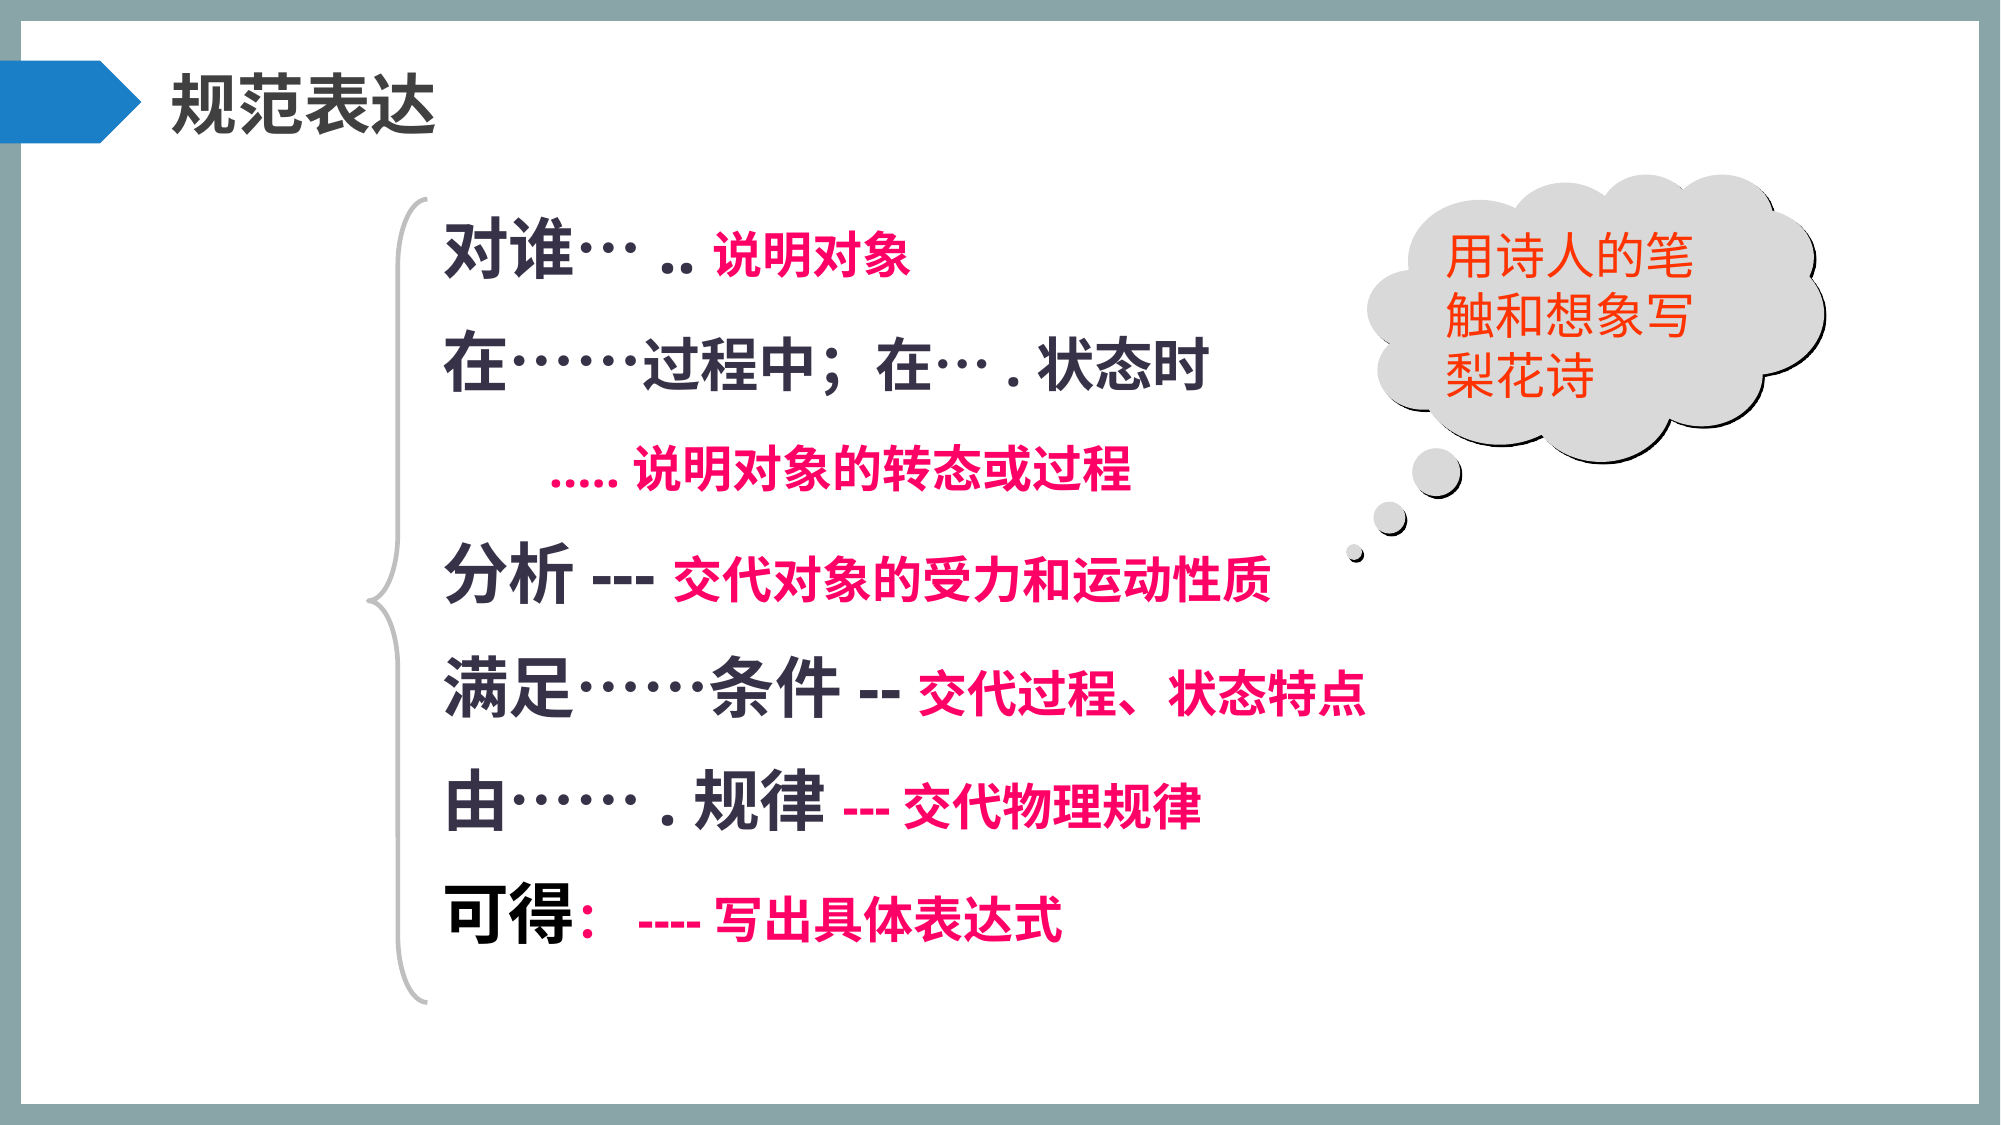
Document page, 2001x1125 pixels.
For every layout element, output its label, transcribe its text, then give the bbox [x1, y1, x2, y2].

text_box 对谁…..说明对象 在……过程中；在….状态时 …..说明对象的转态或过程 分析---交代对象的受力和运动性质 满足……条件--交代过程、状态特点 由…….规律---交代物理规律 可得：----写出具体表达式 [427, 199, 1733, 1116]
text_box 用诗人的笔触和想象写梨花诗 [1346, 544, 1363, 560]
text_box 用诗人的笔触和想象写梨花诗 [1367, 174, 1825, 462]
text_box 用诗人的笔触和想象写梨花诗 [1412, 448, 1461, 497]
text_box 规范表达 [155, 55, 453, 151]
text_box 用诗人的笔触和想象写梨花诗 [1373, 501, 1406, 534]
text_box [368, 199, 428, 1003]
